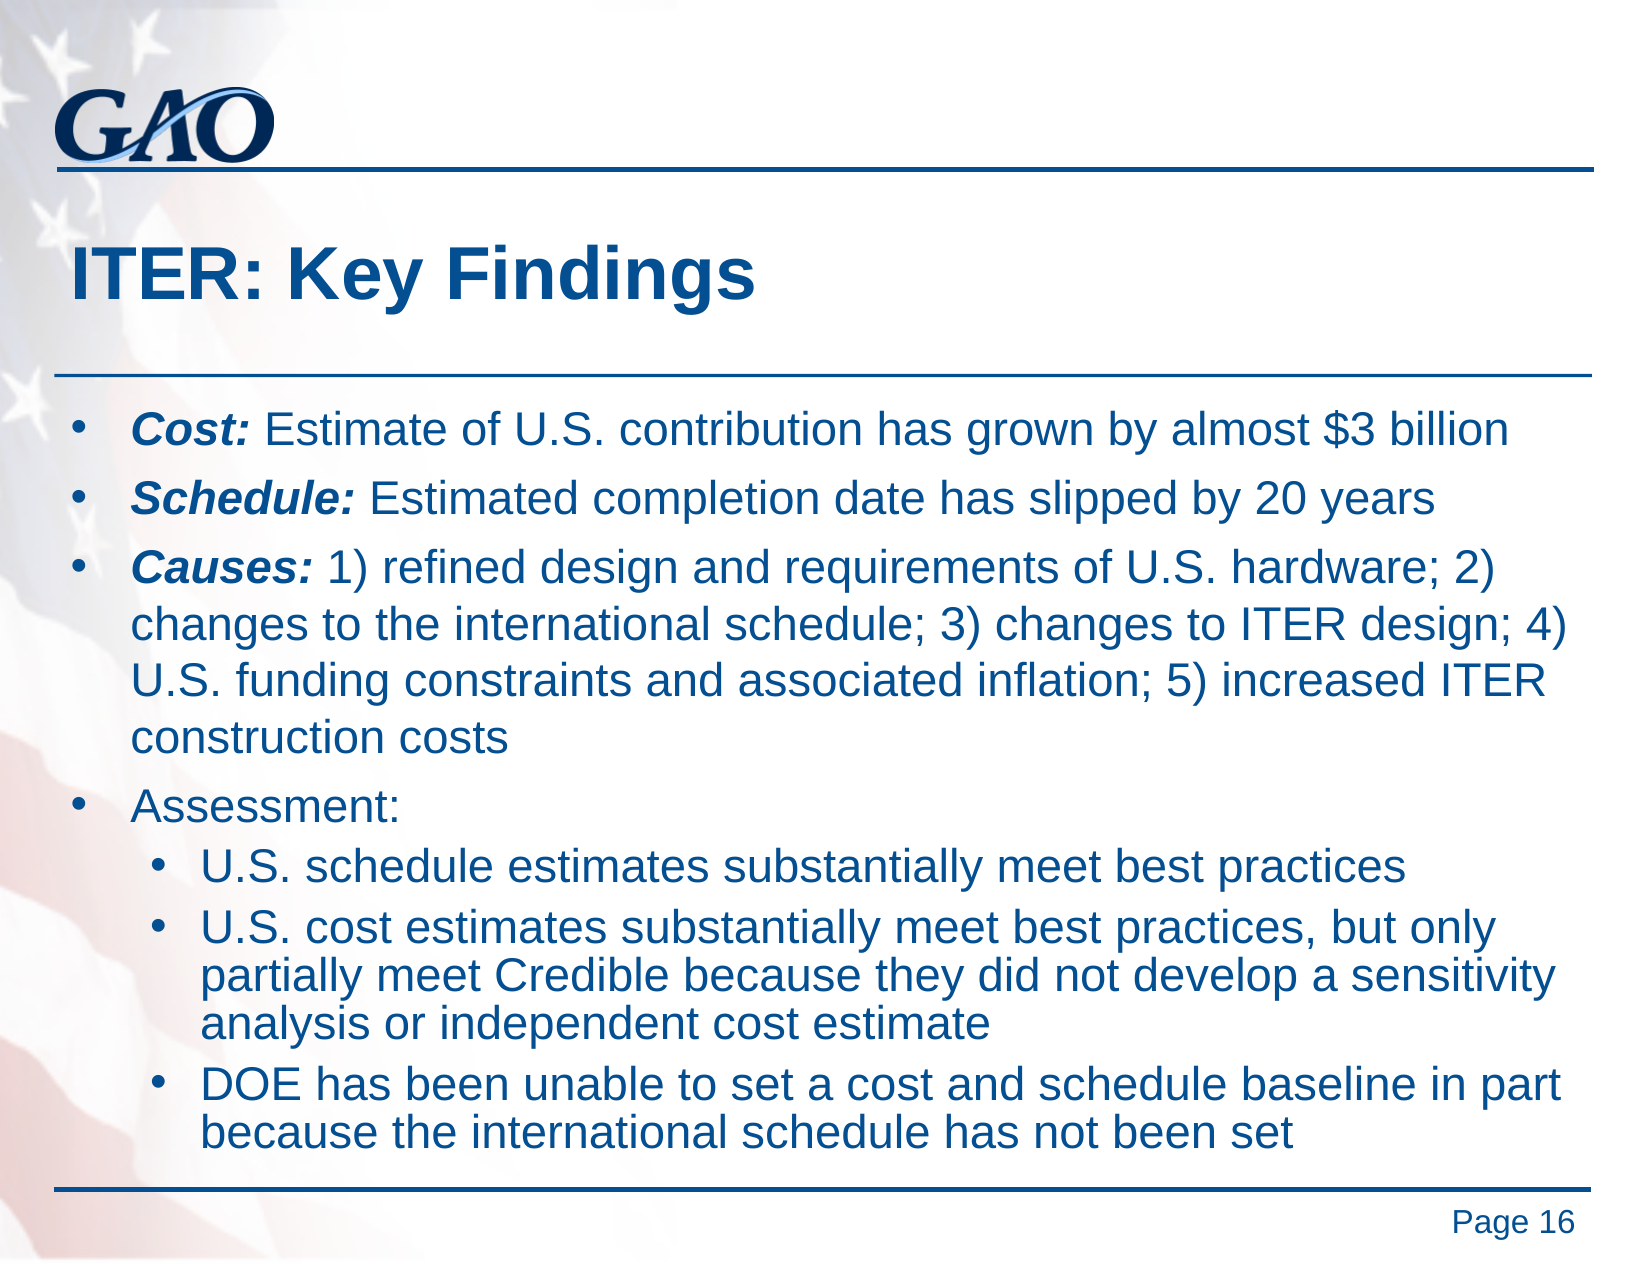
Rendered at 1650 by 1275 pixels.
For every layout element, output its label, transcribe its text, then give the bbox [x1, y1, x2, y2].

list Cost: Estimate of U.S. contribution has grown by almost $3 billion Schedule: Estimated completion date has slipped by 20 years Causes: 1) refined design and requirements of U.S. hardware; 2) changes to the international schedule; 3) changes to ITER design; 4) U.S. funding constraints and associated inflation; 5) increased ITER construction costs Assessment: U.S. schedule estimates substantially meet best practices U.S. cost estimates substantially meet best practices, but only partially meet Credible because they did not develop a sensitivity analysis or independent cost estimate DOE has been unable to set a cost and schedule baseline in part because the international schedule has not been set [53, 389, 1592, 1176]
picture [0, 0, 1650, 1275]
slide_number Page 16 [1207, 1191, 1593, 1250]
title ITER: Key Findings [53, 184, 1592, 354]
